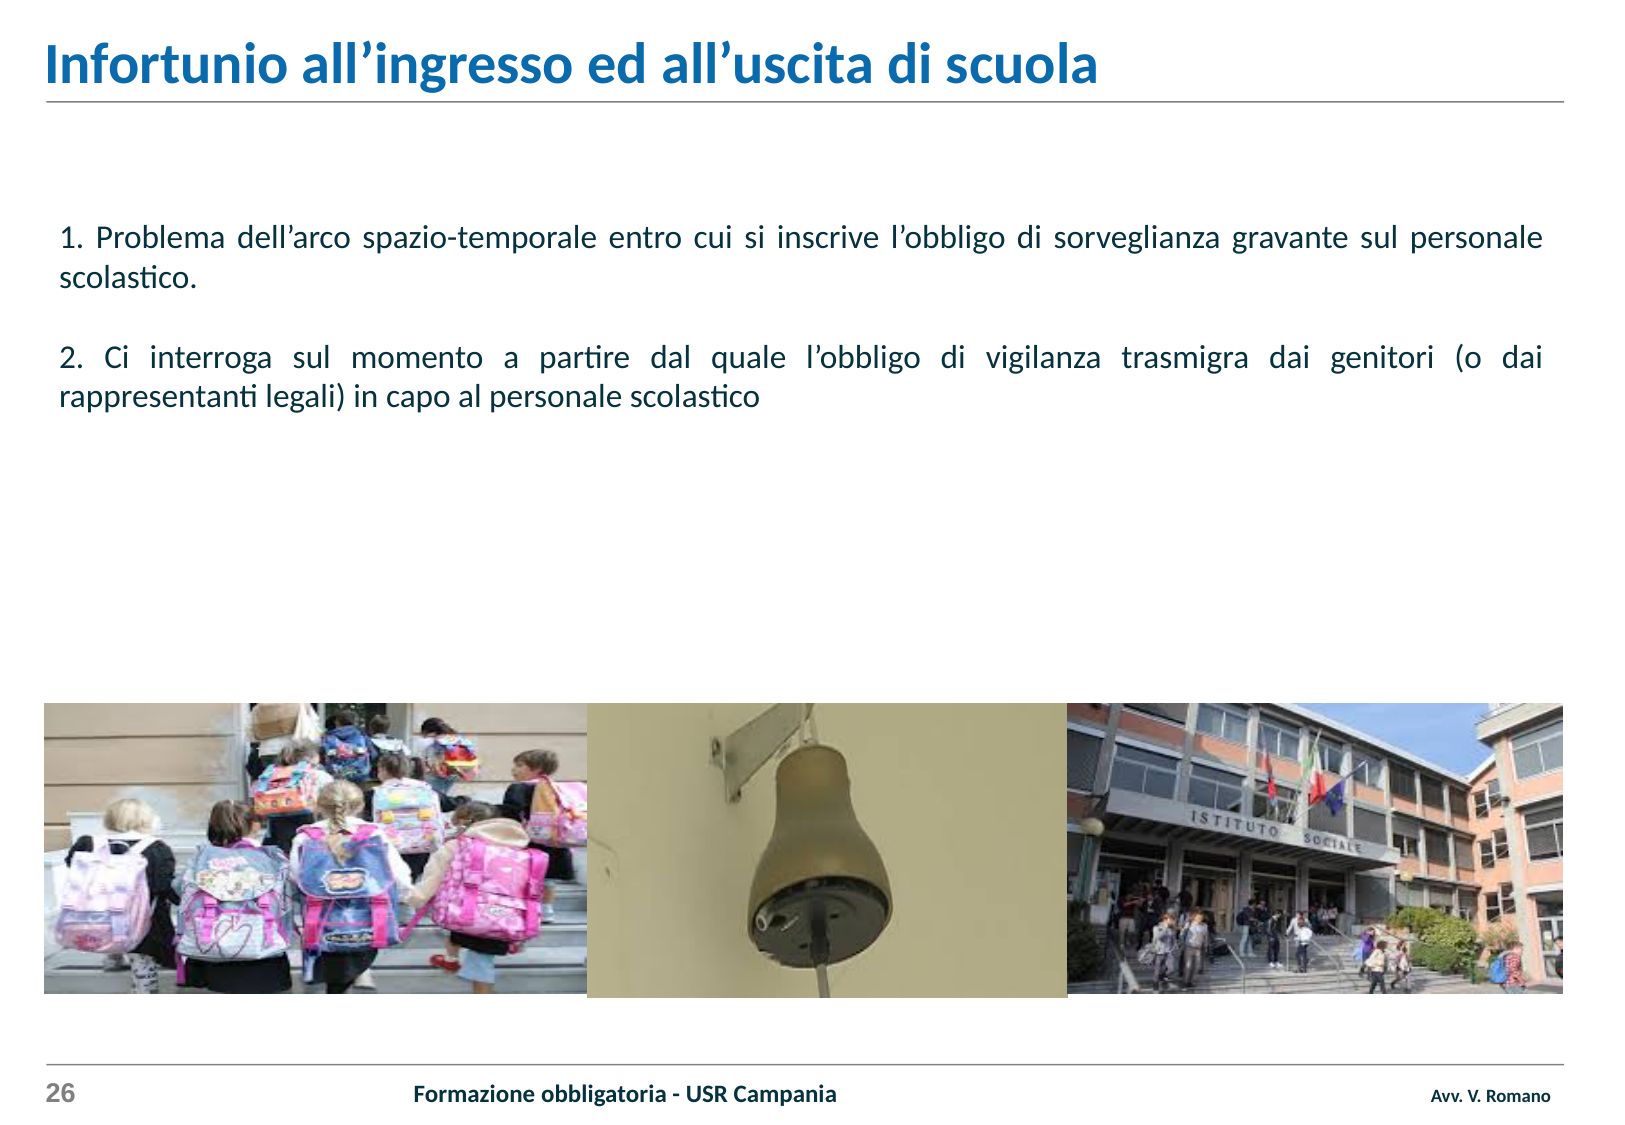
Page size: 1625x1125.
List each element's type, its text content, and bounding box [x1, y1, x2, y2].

picture [44, 703, 1563, 998]
text_box Infortunio all’ingresso ed all’uscita di scuola [44, 24, 1561, 91]
text_box 1. Problema dell’arco spazio-temporale entro cui si inscrive l’obbligo di sorveglianza gravante sul personale scolastico. 2. Ci interroga sul momento a partire dal quale l’obbligo di vigilanza trasmigra dai genitori (o dai rappresentanti legali) in capo al personale scolastico [44, 127, 1561, 702]
